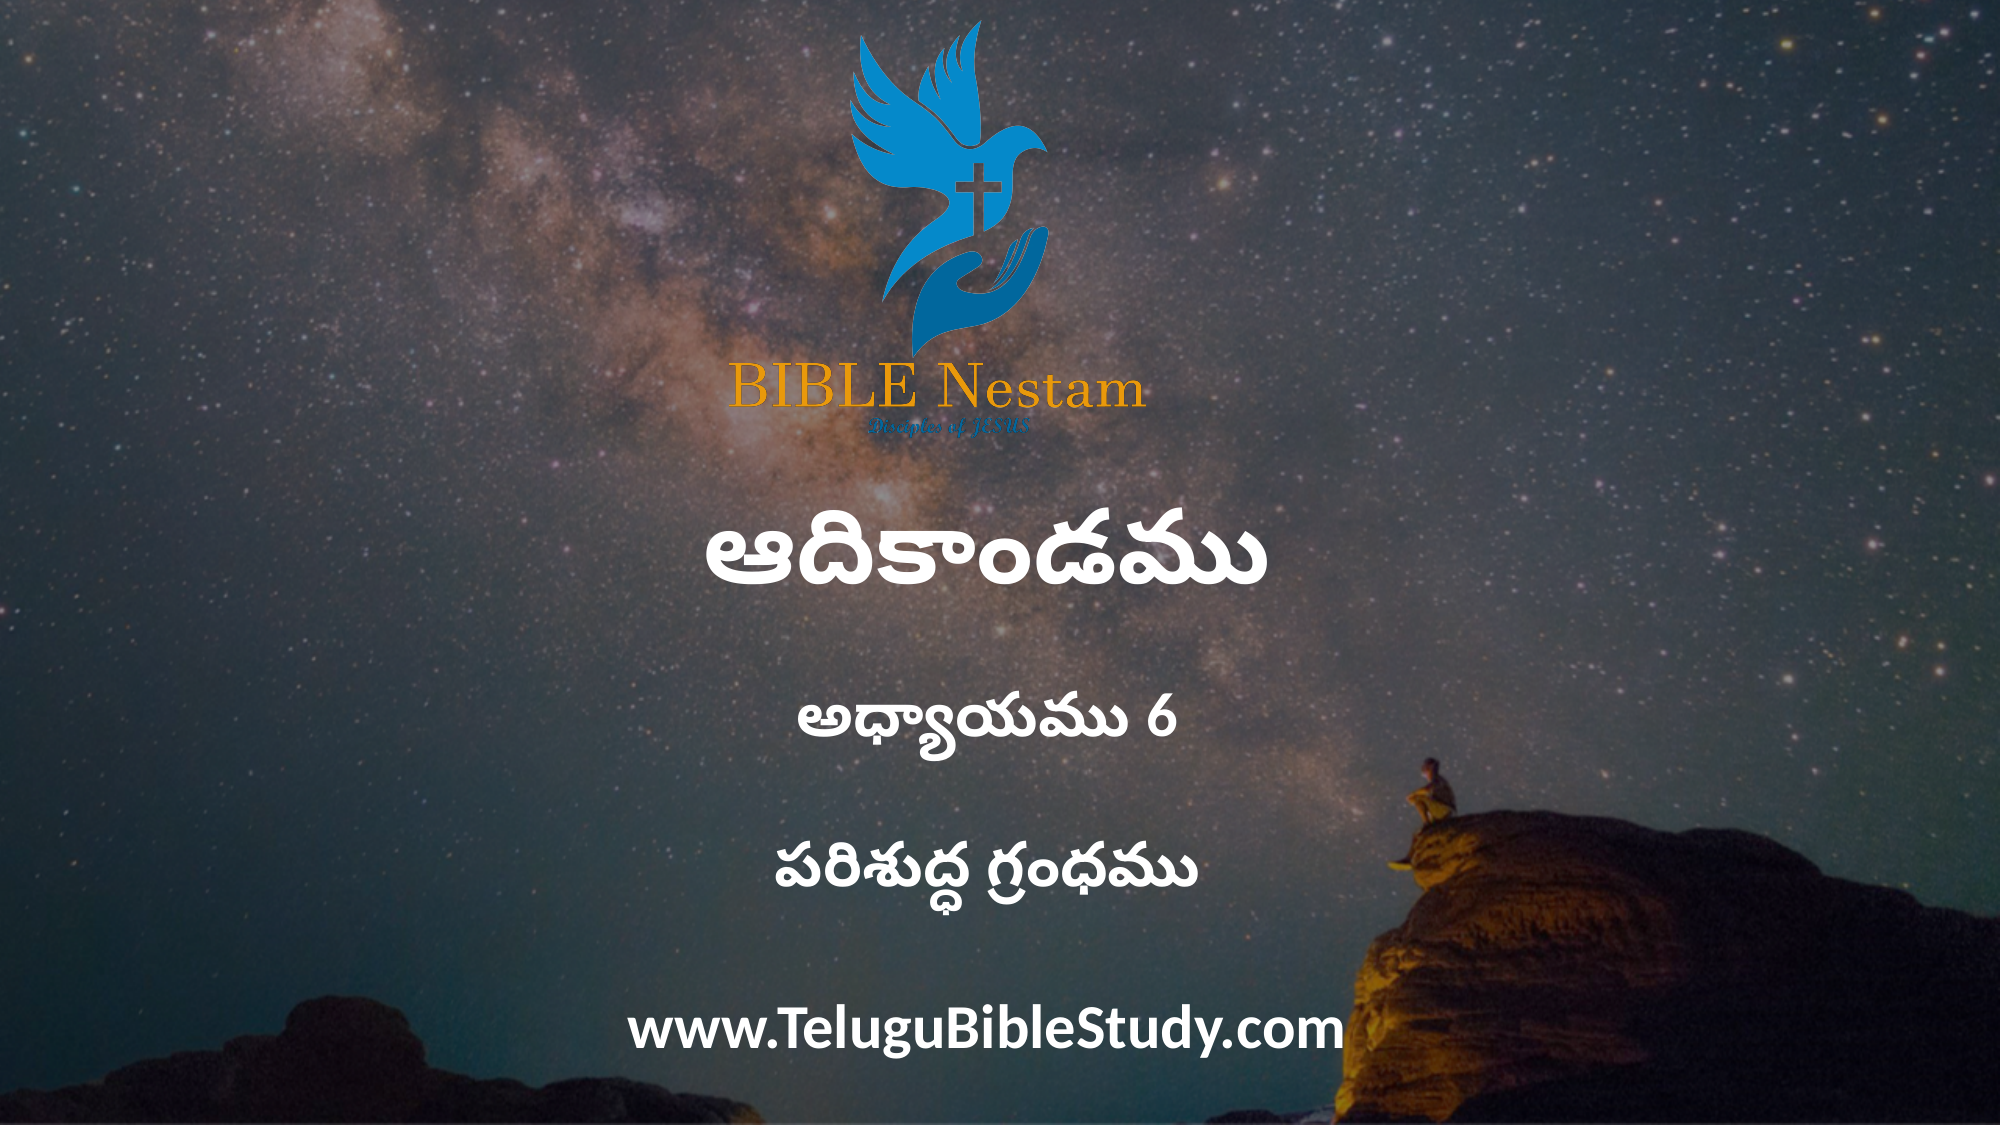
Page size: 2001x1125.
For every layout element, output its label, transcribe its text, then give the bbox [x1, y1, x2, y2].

picture [0, 0, 2000, 1125]
title ఆదికాండము [50, 437, 1925, 646]
subtitle అధ్యాయము 6 పరిశుద్ధ గ్రంధము www.TeluguBibleStudy.com [50, 666, 1925, 1084]
